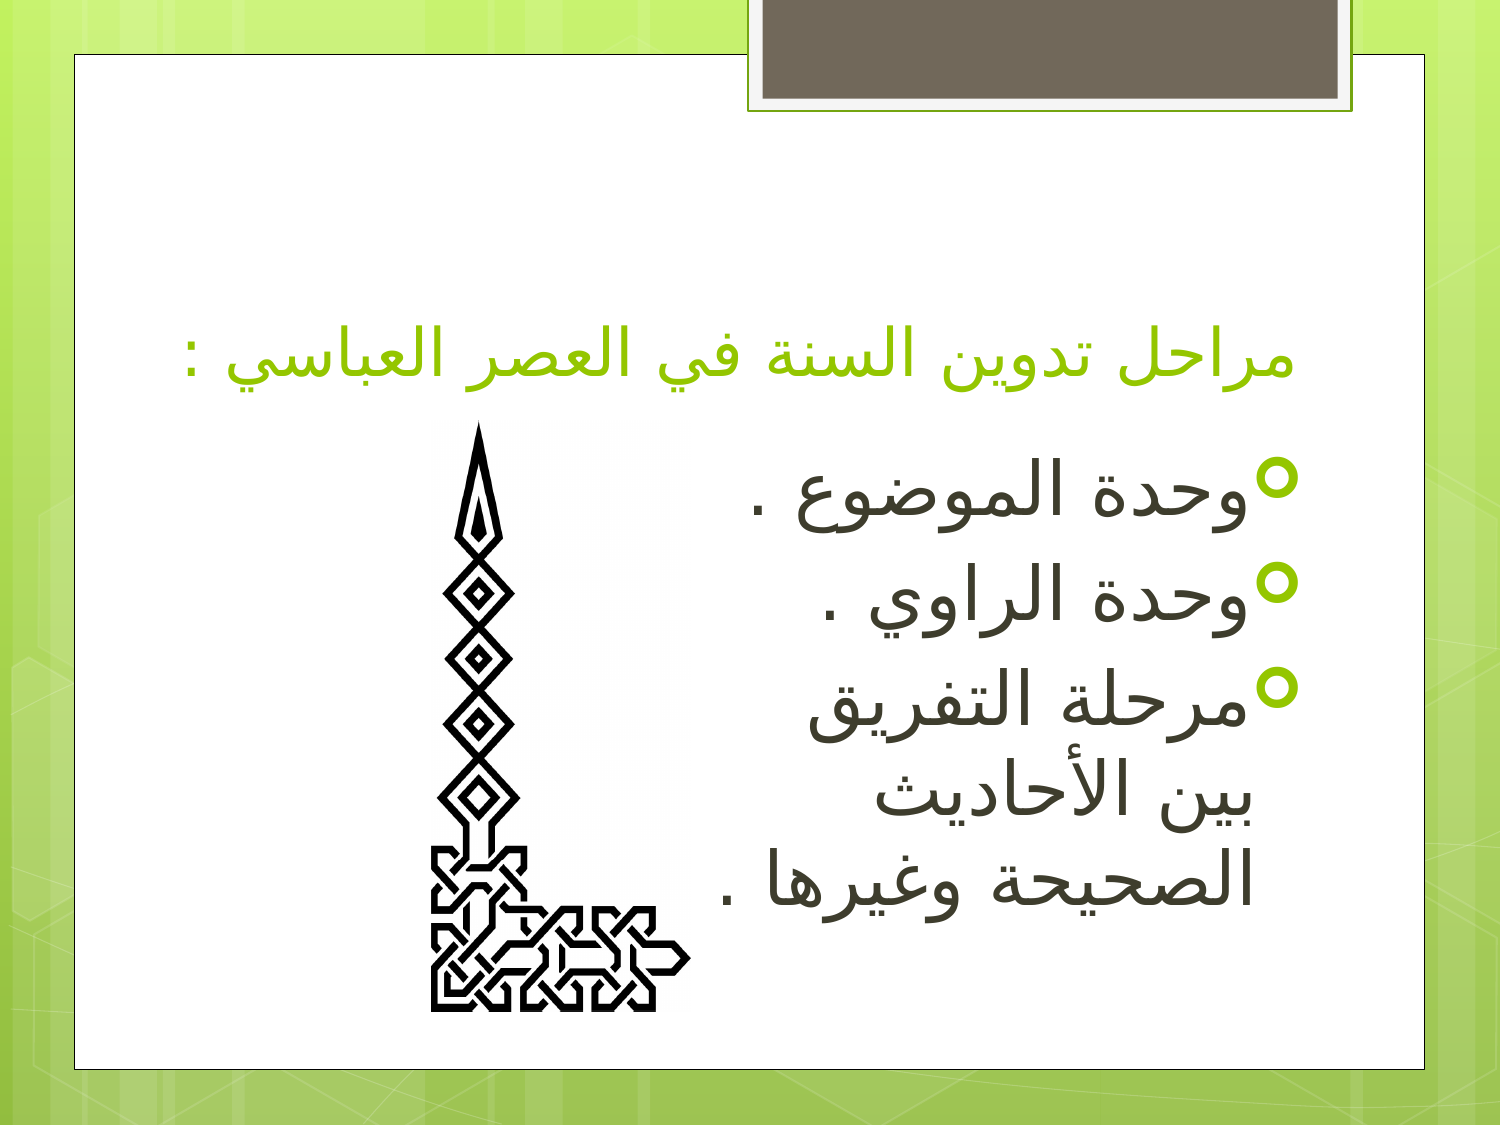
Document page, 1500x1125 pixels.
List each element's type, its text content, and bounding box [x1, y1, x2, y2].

list وحدة الموضوع . وحدة الراوي . مرحلة التفريق بين الأحاديث الصحيحة وغيرها . [667, 432, 1329, 1047]
picture [430, 420, 692, 1012]
title مراحل تدوين السنة في العصر العباسي : [161, 209, 1315, 398]
